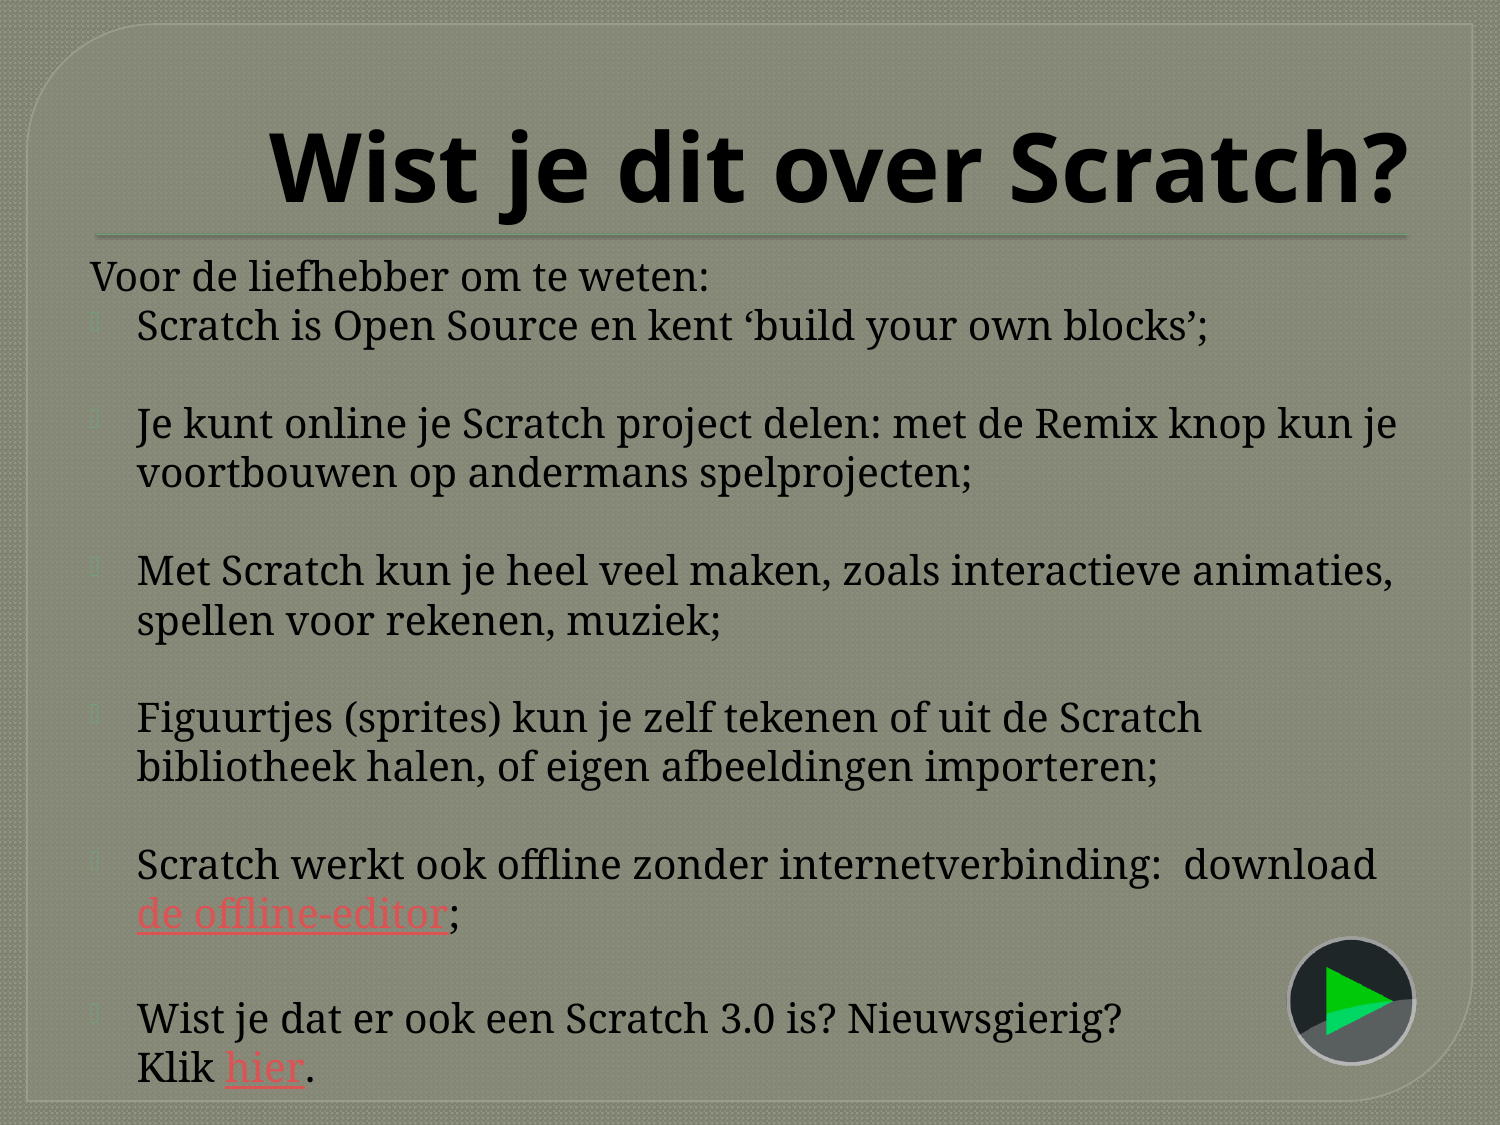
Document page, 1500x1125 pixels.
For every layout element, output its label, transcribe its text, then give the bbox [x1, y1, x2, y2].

list Voor de liefhebber om te weten: Scratch is Open Source en kent ‘build your own blocks’; Je kunt online je Scratch project delen: met de Remix knop kun je voortbouwen op andermans spelprojecten; Met Scratch kun je heel veel maken, zoals interactieve animaties, spellen voor rekenen, muziek; Figuurtjes (sprites) kun je zelf tekenen of uit de Scratch bibliotheek halen, of eigen afbeeldingen importeren; Scratch werkt ook offline zonder internetverbinding: download de offline-editor; Wist je dat er ook een Scratch 3.0 is? Nieuwsgierig? Klik hier. [75, 243, 1436, 1106]
title Wist je dit over Scratch? [75, 41, 1425, 230]
picture [1269, 917, 1434, 1083]
